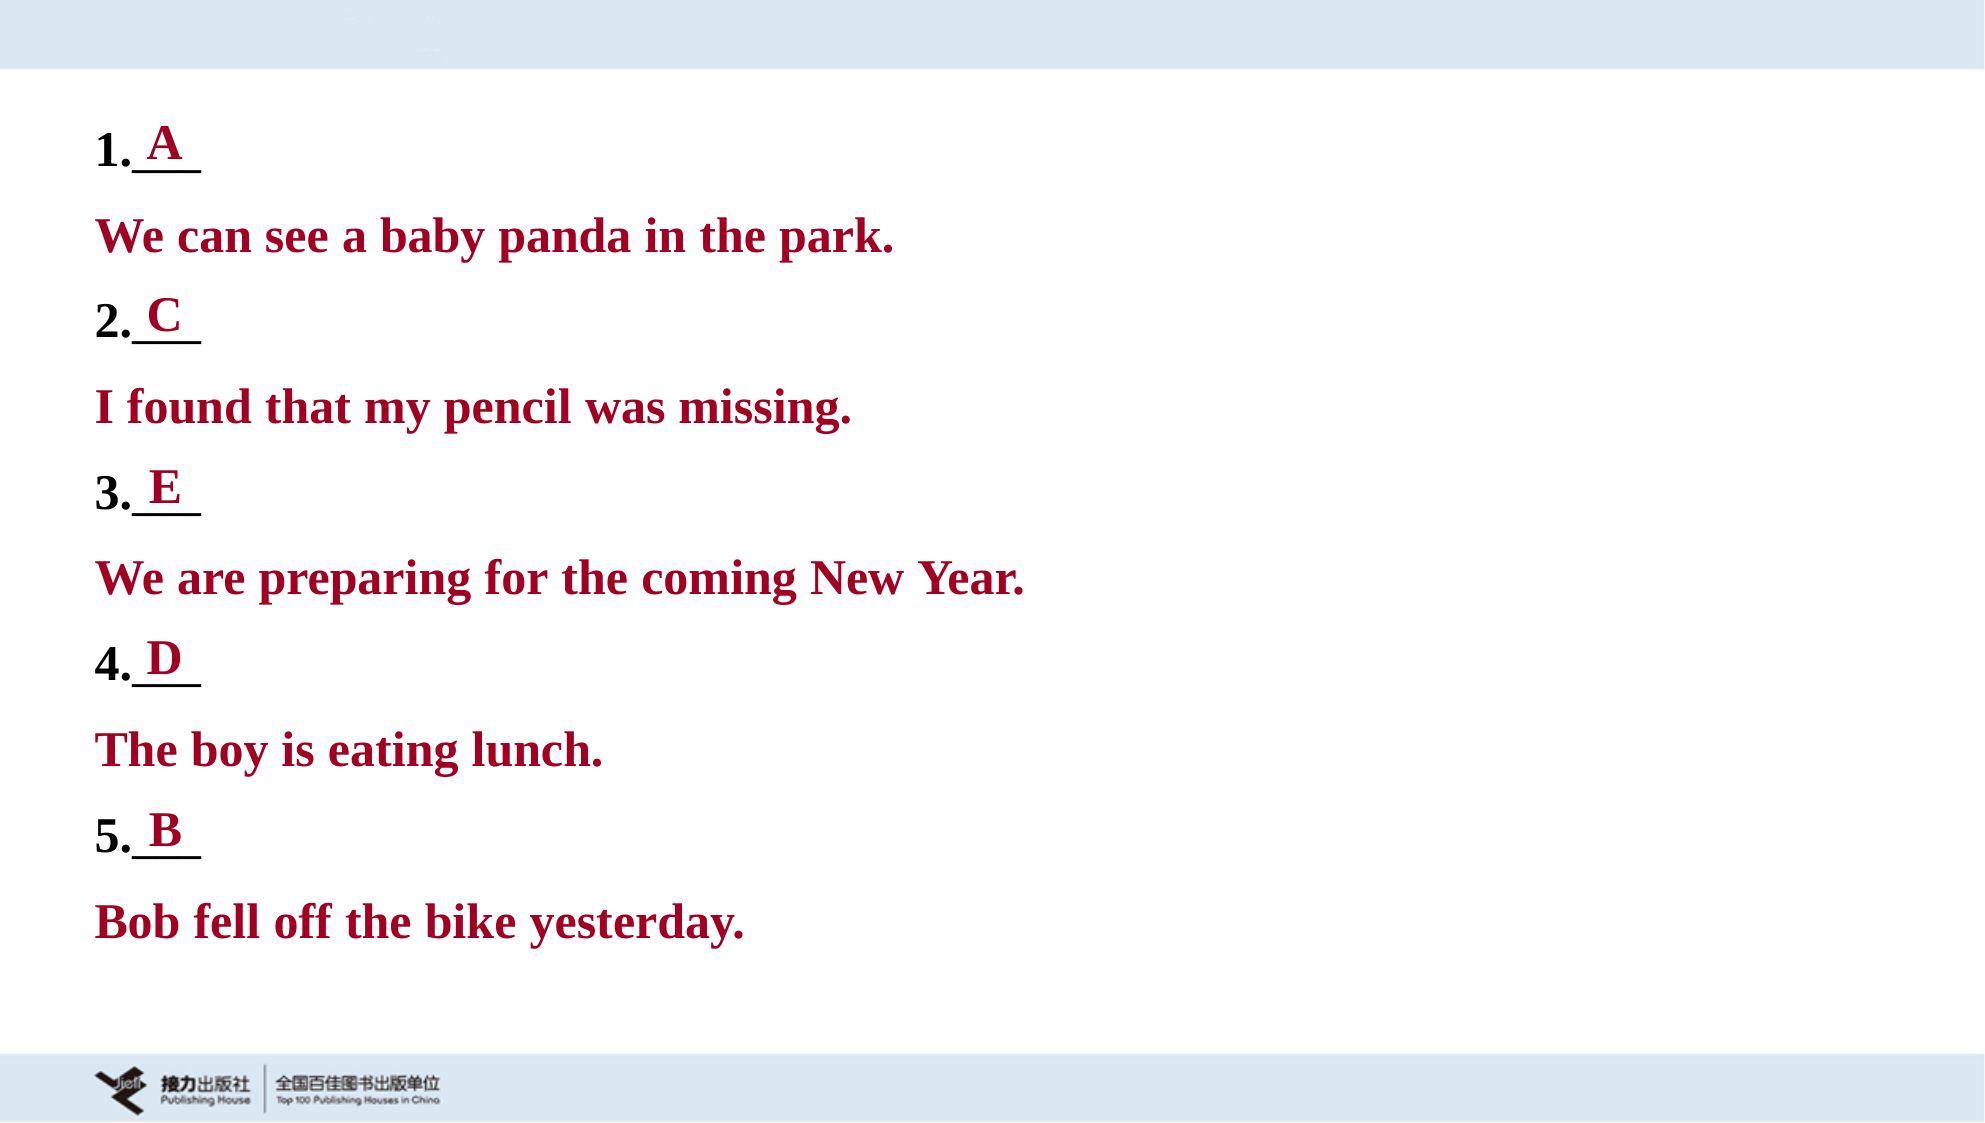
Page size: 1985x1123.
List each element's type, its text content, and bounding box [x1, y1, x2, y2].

text_box E [130, 425, 201, 514]
text_box B [130, 768, 201, 857]
text_box D [128, 597, 201, 685]
text_box We can see a baby panda in the park. [94, 174, 1892, 260]
text_box Bob fell off the bike yesterday. [94, 860, 1892, 949]
text_box I found that my pencil was missing. [94, 346, 1892, 431]
text_box A [128, 82, 201, 170]
text_box 1.___ [94, 88, 1892, 174]
text_box 4.___ [94, 603, 1892, 689]
text_box 2.___ [94, 260, 1892, 346]
text_box The boy is eating lunch. [94, 689, 1892, 774]
text_box C [128, 253, 201, 342]
picture [0, 0, 1985, 1122]
text_box We are preparing for the coming New Year. [94, 517, 1892, 603]
text_box 5.___ [94, 774, 1892, 860]
text_box 3.___ [94, 431, 1892, 517]
